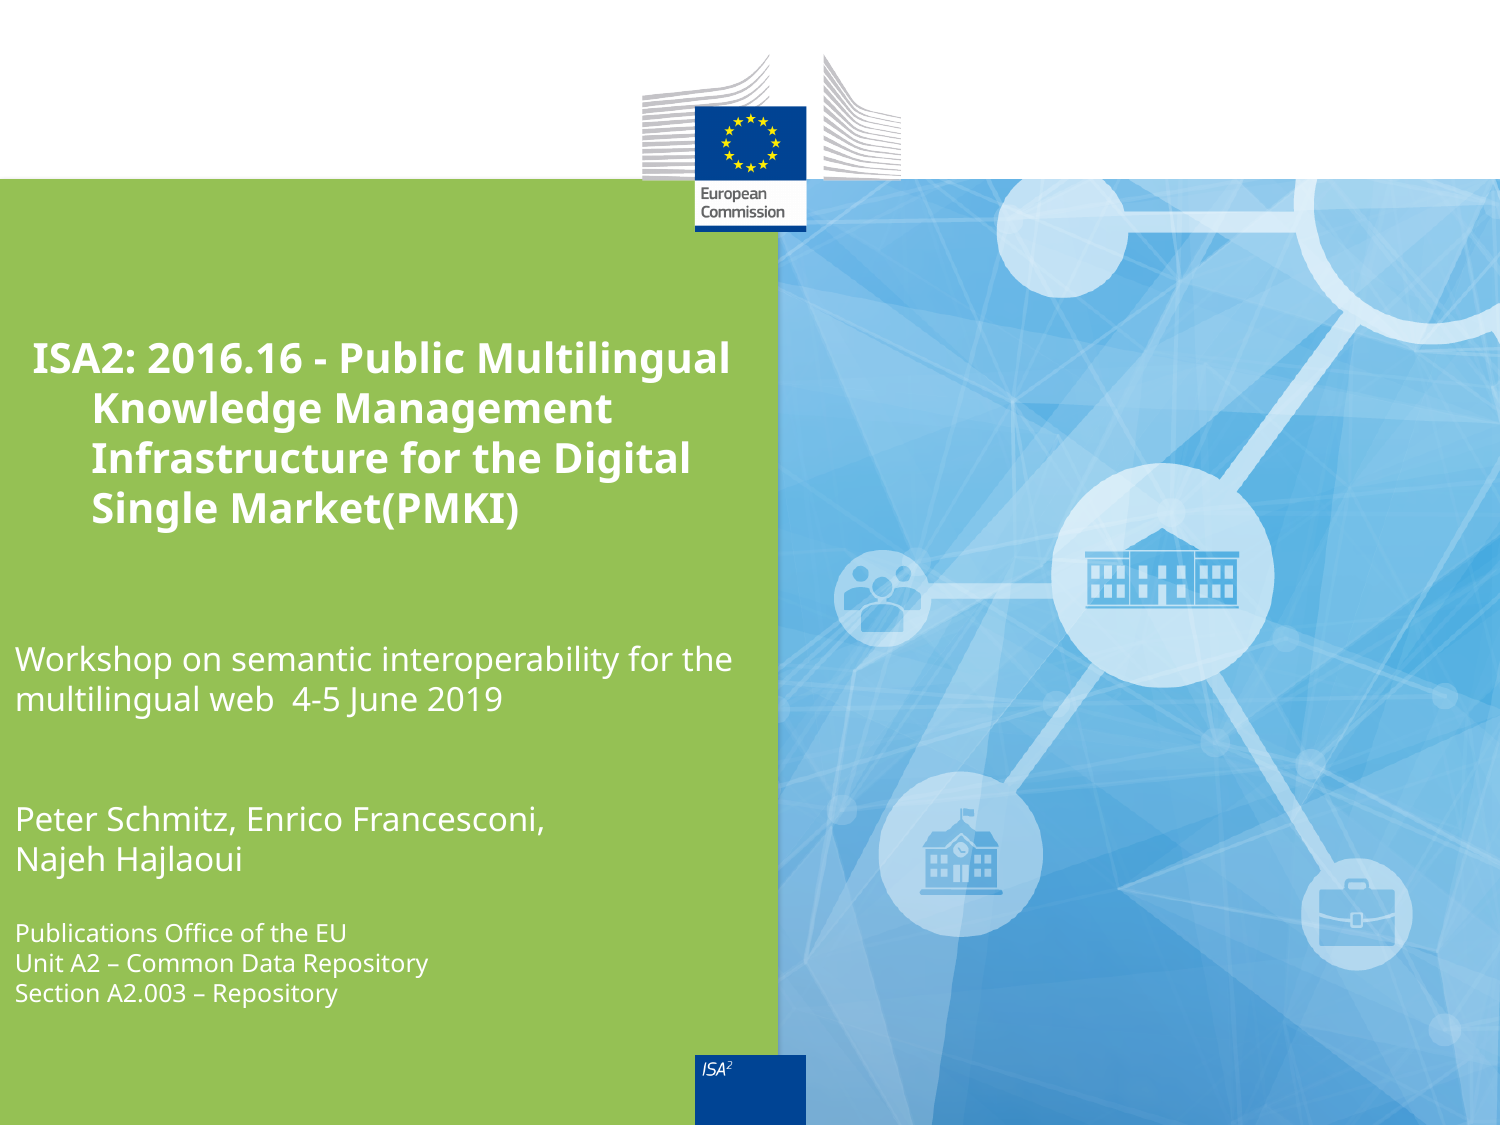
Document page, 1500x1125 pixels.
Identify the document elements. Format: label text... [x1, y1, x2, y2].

picture [588, 2, 1500, 1125]
title ISA2: 2016.16 - Public Multilingual Knowledge Management Infrastructure for the Digital Single Market(PMKI) [17, 323, 774, 646]
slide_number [0, 633, 762, 1056]
